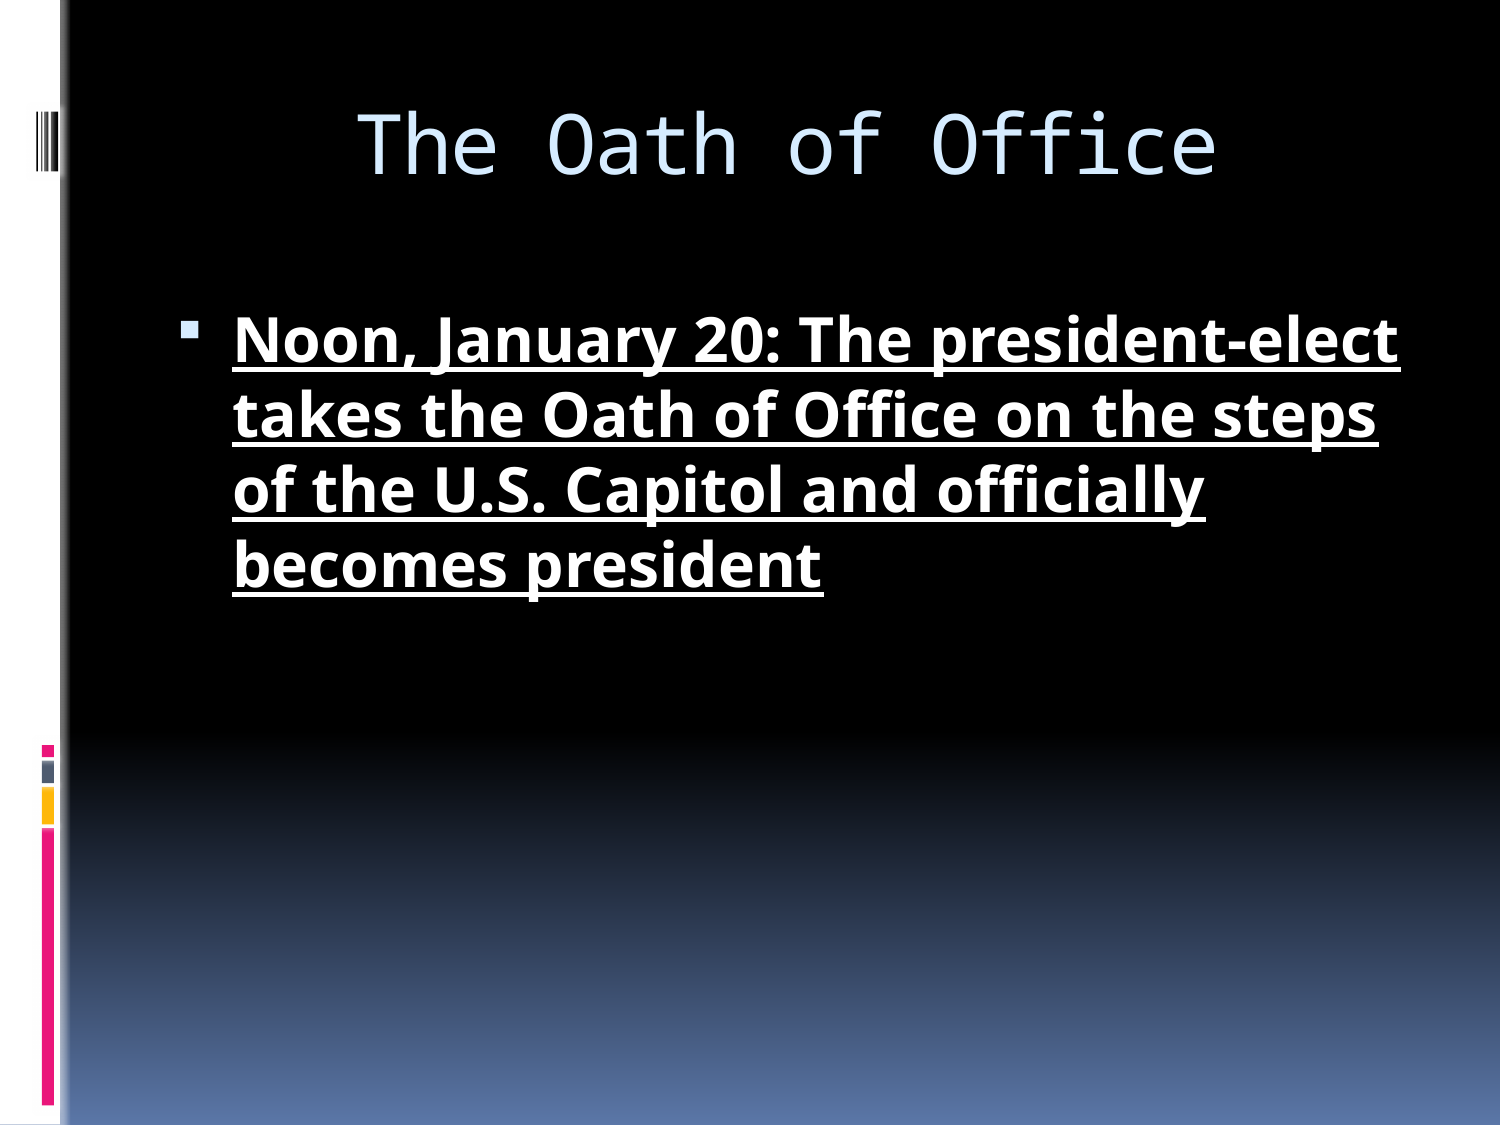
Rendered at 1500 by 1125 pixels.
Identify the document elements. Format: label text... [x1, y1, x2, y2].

list Noon, January 20: The president-elect takes the Oath of Office on the steps of the U.S. Capitol and officially becomes president [150, 292, 1425, 1043]
title The Oath of Office [150, 83, 1425, 234]
